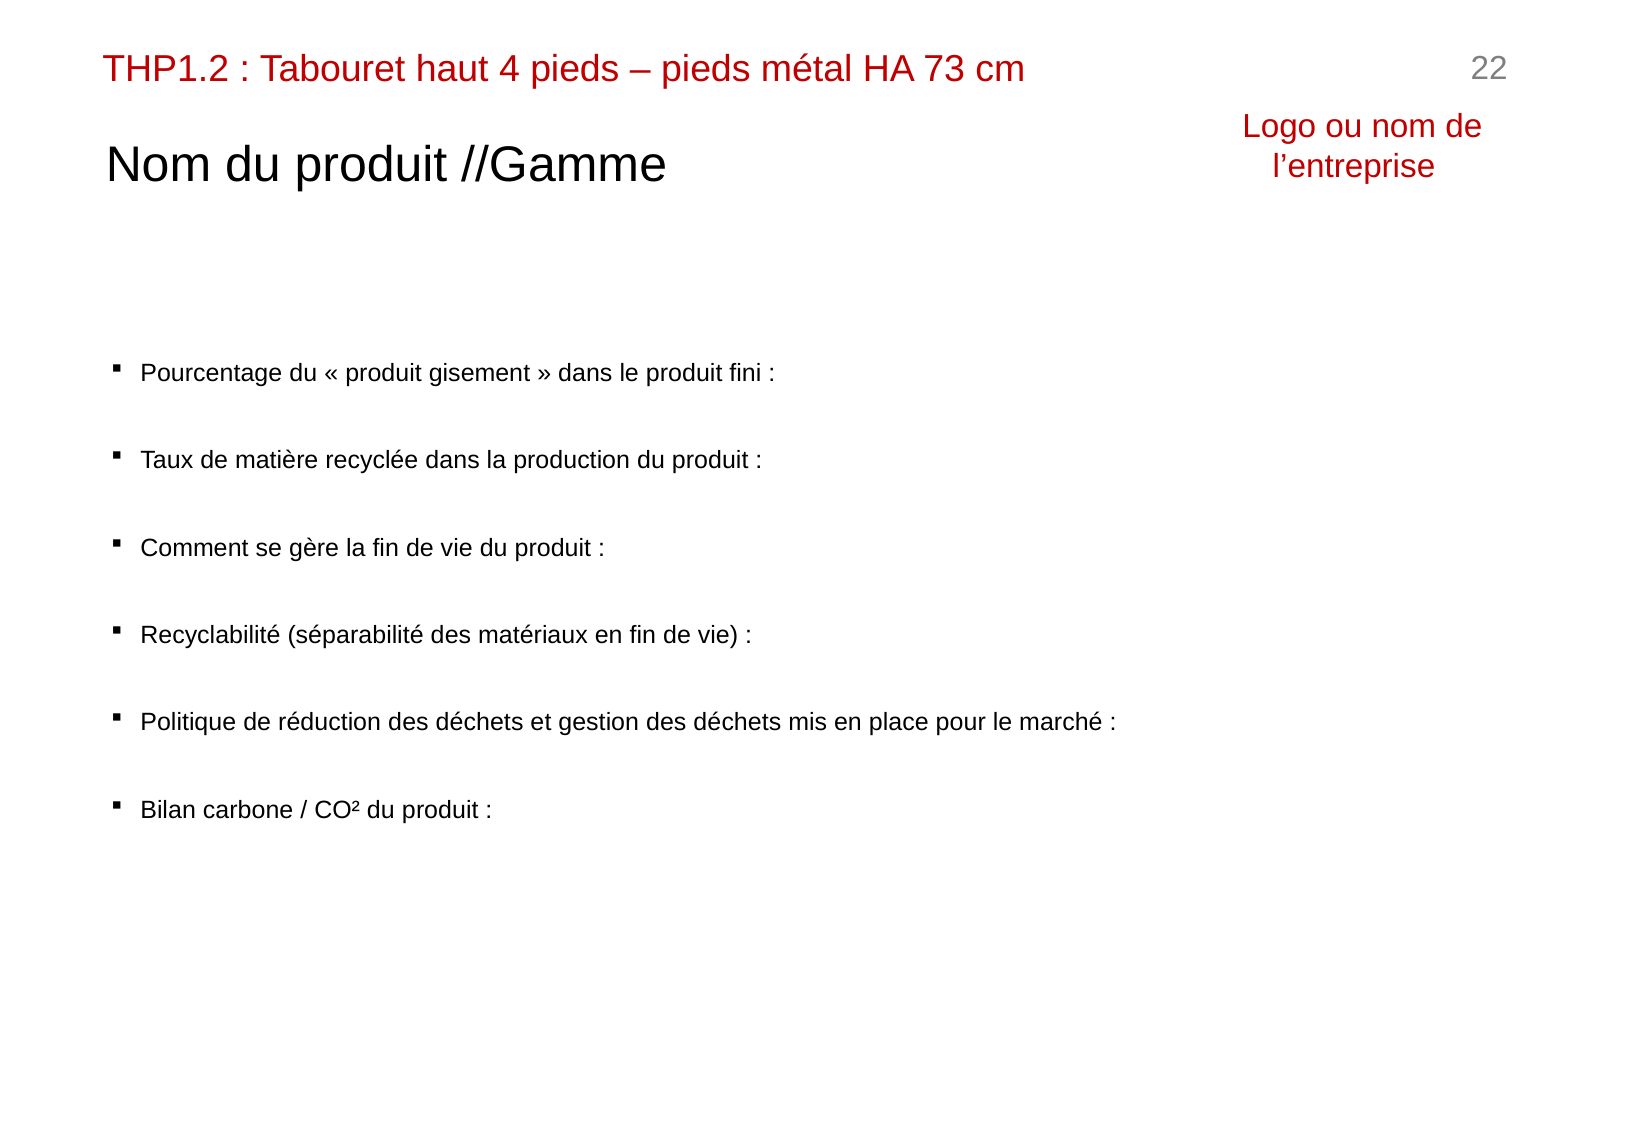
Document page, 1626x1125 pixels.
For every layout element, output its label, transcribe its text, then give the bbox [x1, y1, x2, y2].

title THP1.2 : Tabouret haut 4 pieds – pieds métal HA 73 cm [102, 19, 1426, 109]
list Nom du produit //Gamme [91, 109, 1523, 215]
text_box Logo ou nom de l’entreprise [1141, 91, 1567, 197]
text_box Pourcentage du « produit gisement » dans le produit fini : Taux de matière recyclée dans la production du produit : Comment se gère la fin de vie du produit : Recyclabilité (séparabilité des matériaux en fin de vie) : Politique de réduction des déchets et gestion des déchets mis en place pour le marché : Bilan carbone / CO² du produit : [81, 304, 1333, 1067]
slide_number 22 [1426, 19, 1523, 91]
